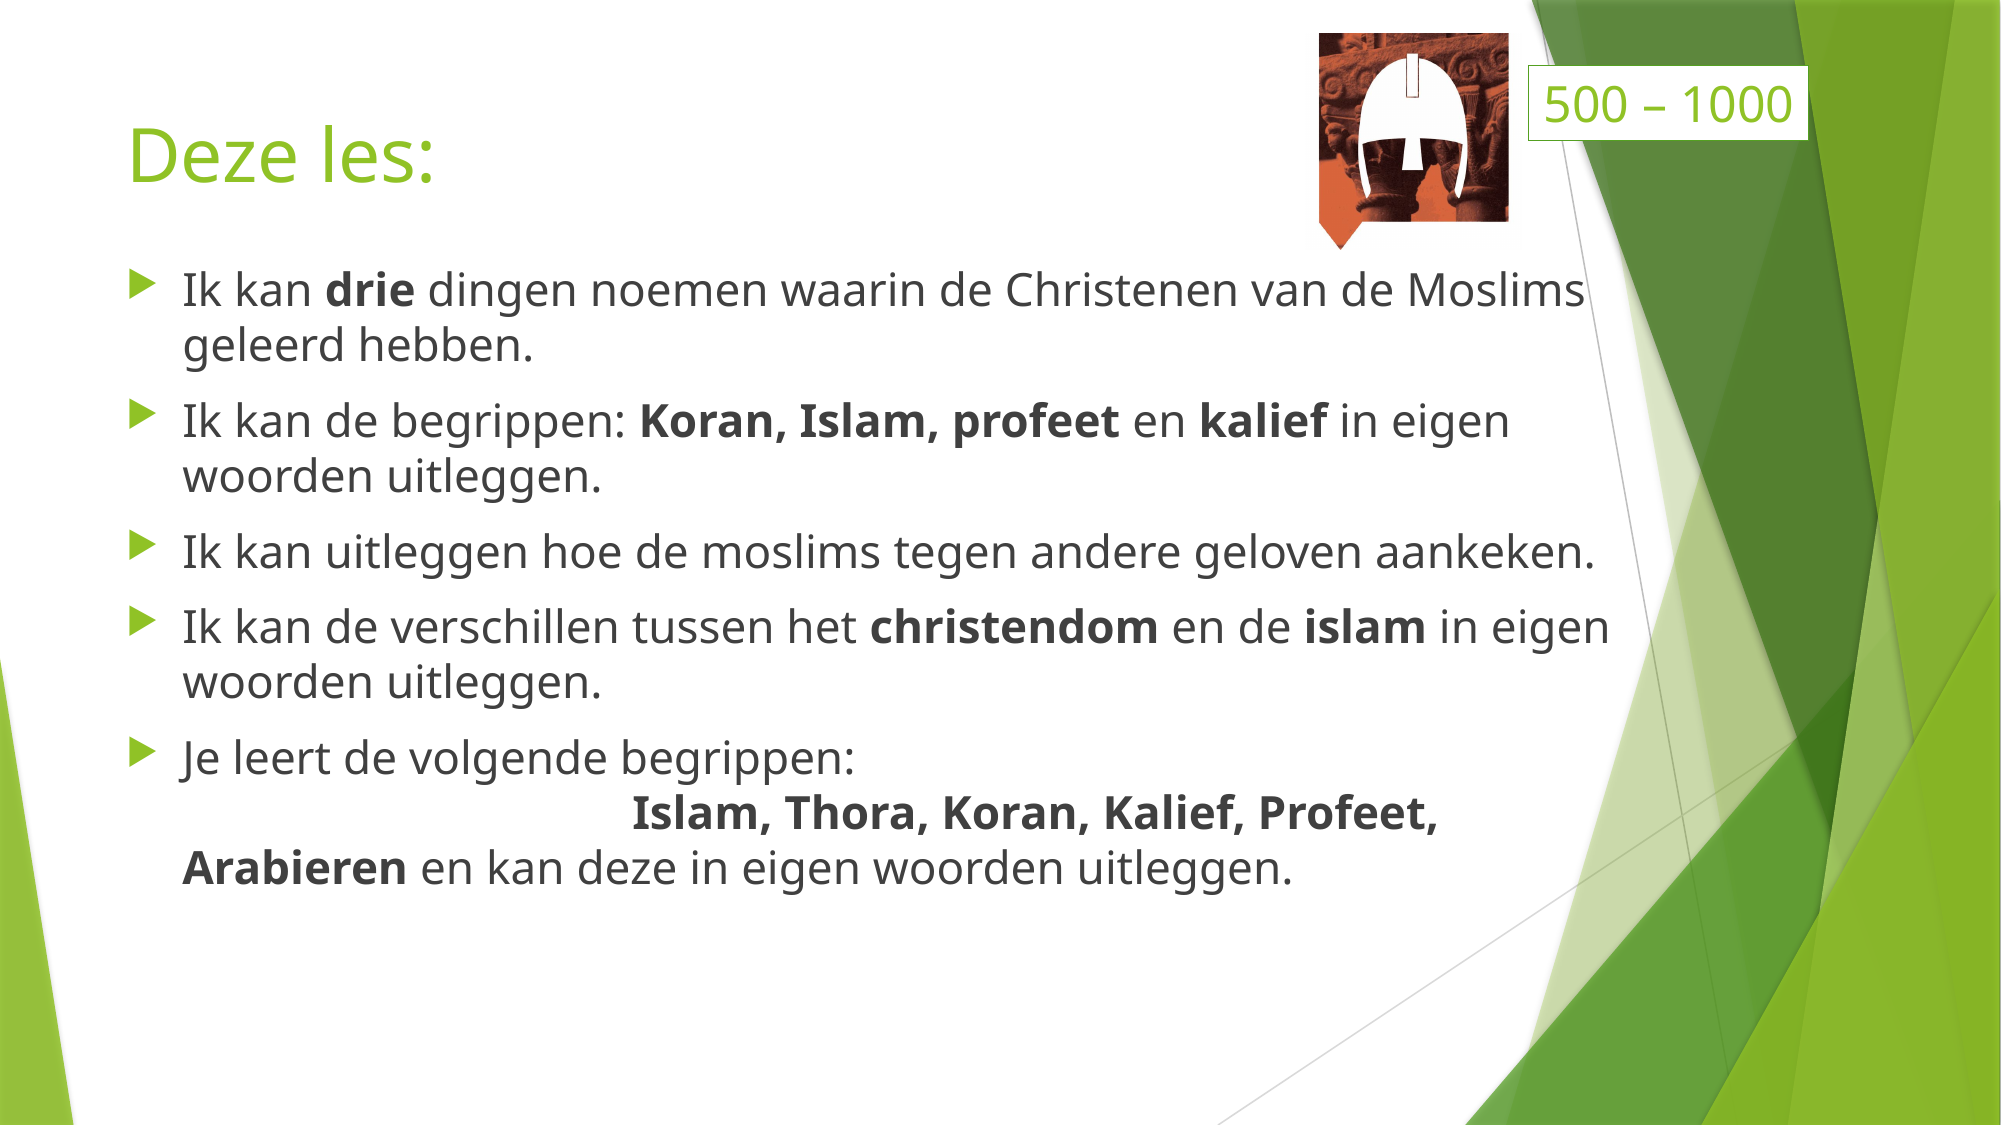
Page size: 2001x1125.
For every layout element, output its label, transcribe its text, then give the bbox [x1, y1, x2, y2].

title Deze les: [111, 99, 1301, 253]
picture [1304, 32, 1522, 250]
list Ik kan drie dingen noemen waarin de Christenen van de Moslims geleerd hebben. Ik kan de begrippen: Koran, Islam, profeet en kalief in eigen woorden uitleggen. Ik kan uitleggen hoe de moslims tegen andere geloven aankeken. Ik kan de verschillen tussen het christendom en de islam in eigen woorden uitleggen. Je leert de volgende begrippen: Islam, Thora, Koran, Kalief, Profeet, Arabieren en kan deze in eigen woorden uitleggen. [111, 253, 1648, 992]
text_box 500 – 1000 [1528, 65, 1809, 141]
